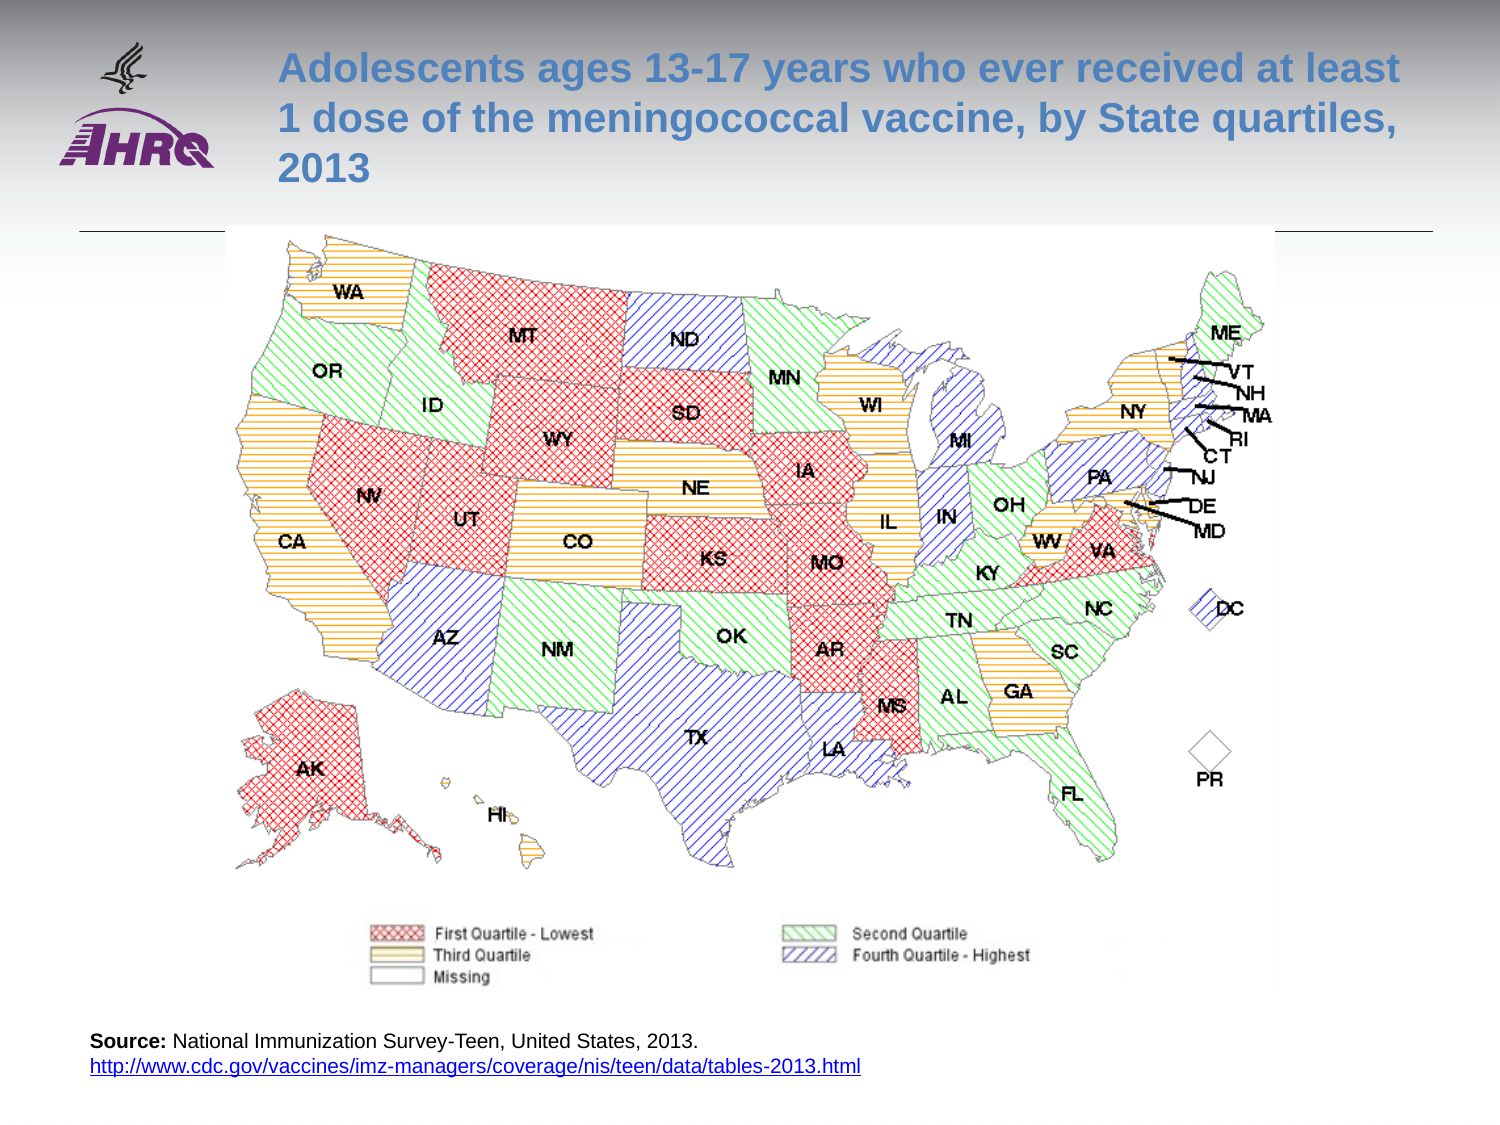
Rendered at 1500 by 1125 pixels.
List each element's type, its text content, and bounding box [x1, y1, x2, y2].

text_box Source: National Immunization Survey-Teen, United States, 2013. http://www.cdc.gov/vaccines/imz-managers/coverage/nis/teen/data/tables-2013.html [74, 1019, 1425, 1085]
picture [0, 0, 1500, 1125]
title Adolescents ages 13-17 years who ever received at least 1 dose of the meningococcal vaccine, by State quartiles, 2013 [262, 45, 1425, 188]
